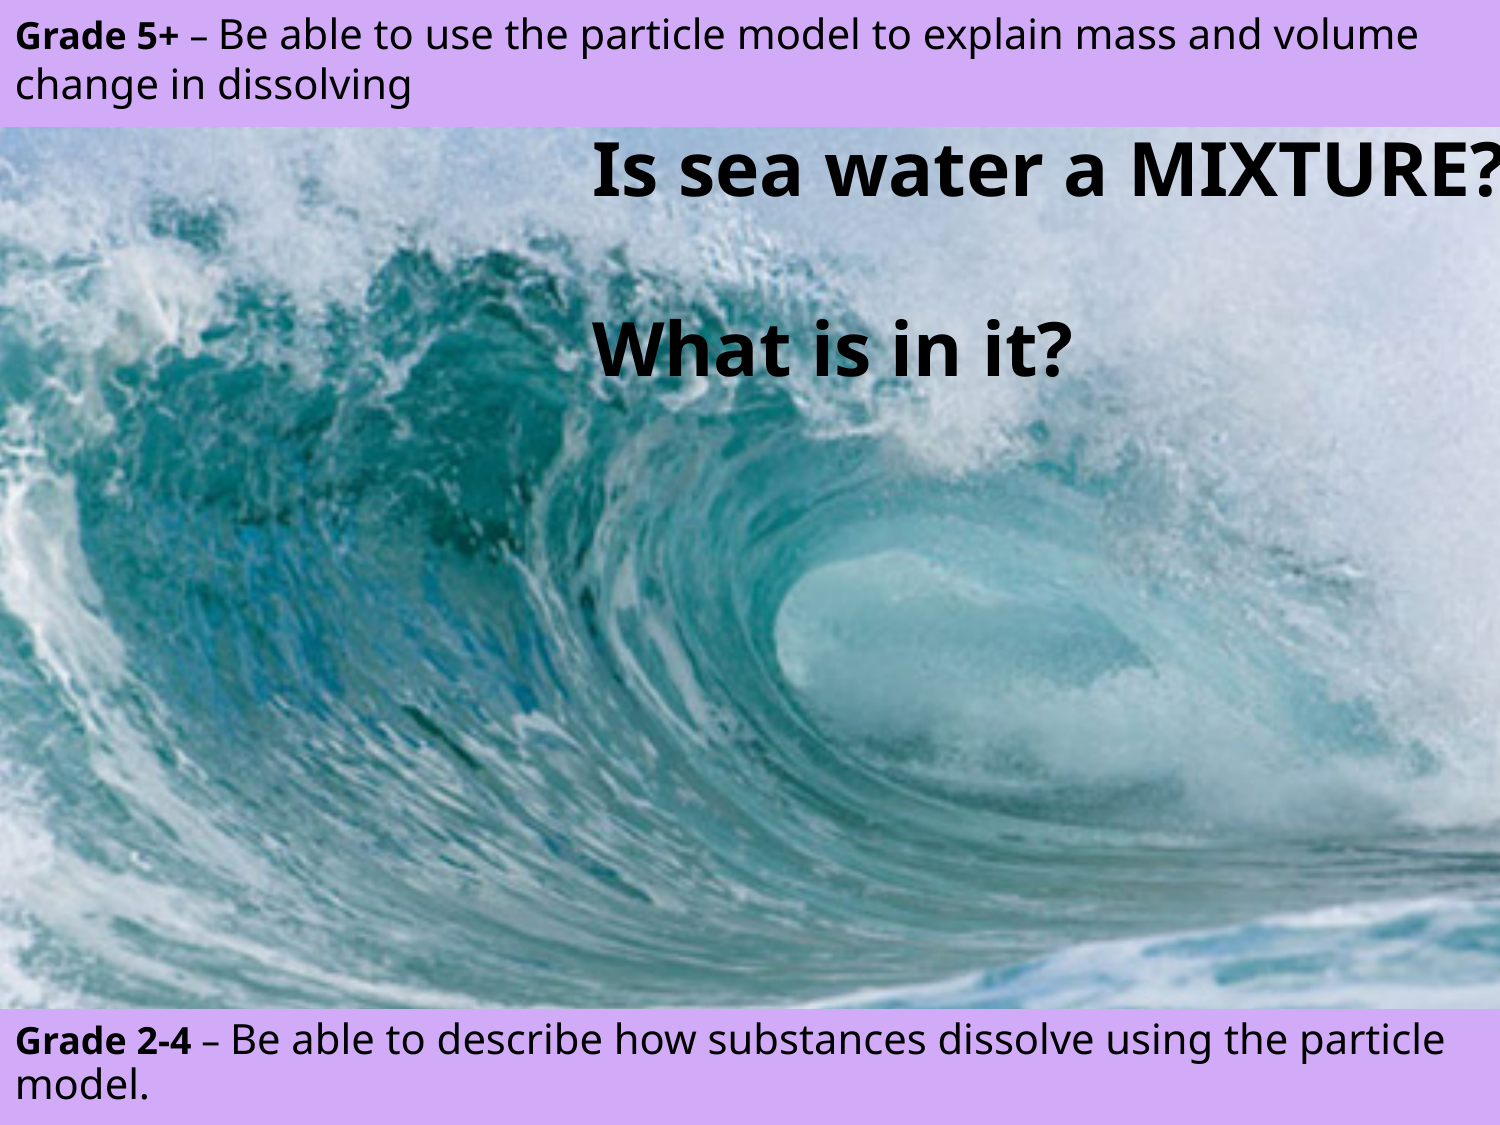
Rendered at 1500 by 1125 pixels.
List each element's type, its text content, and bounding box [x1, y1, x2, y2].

text_box Grade 2-4 – Be able to describe how substances dissolve using the particle model. [0, 1074, 1500, 1125]
picture [0, 0, 1500, 1066]
